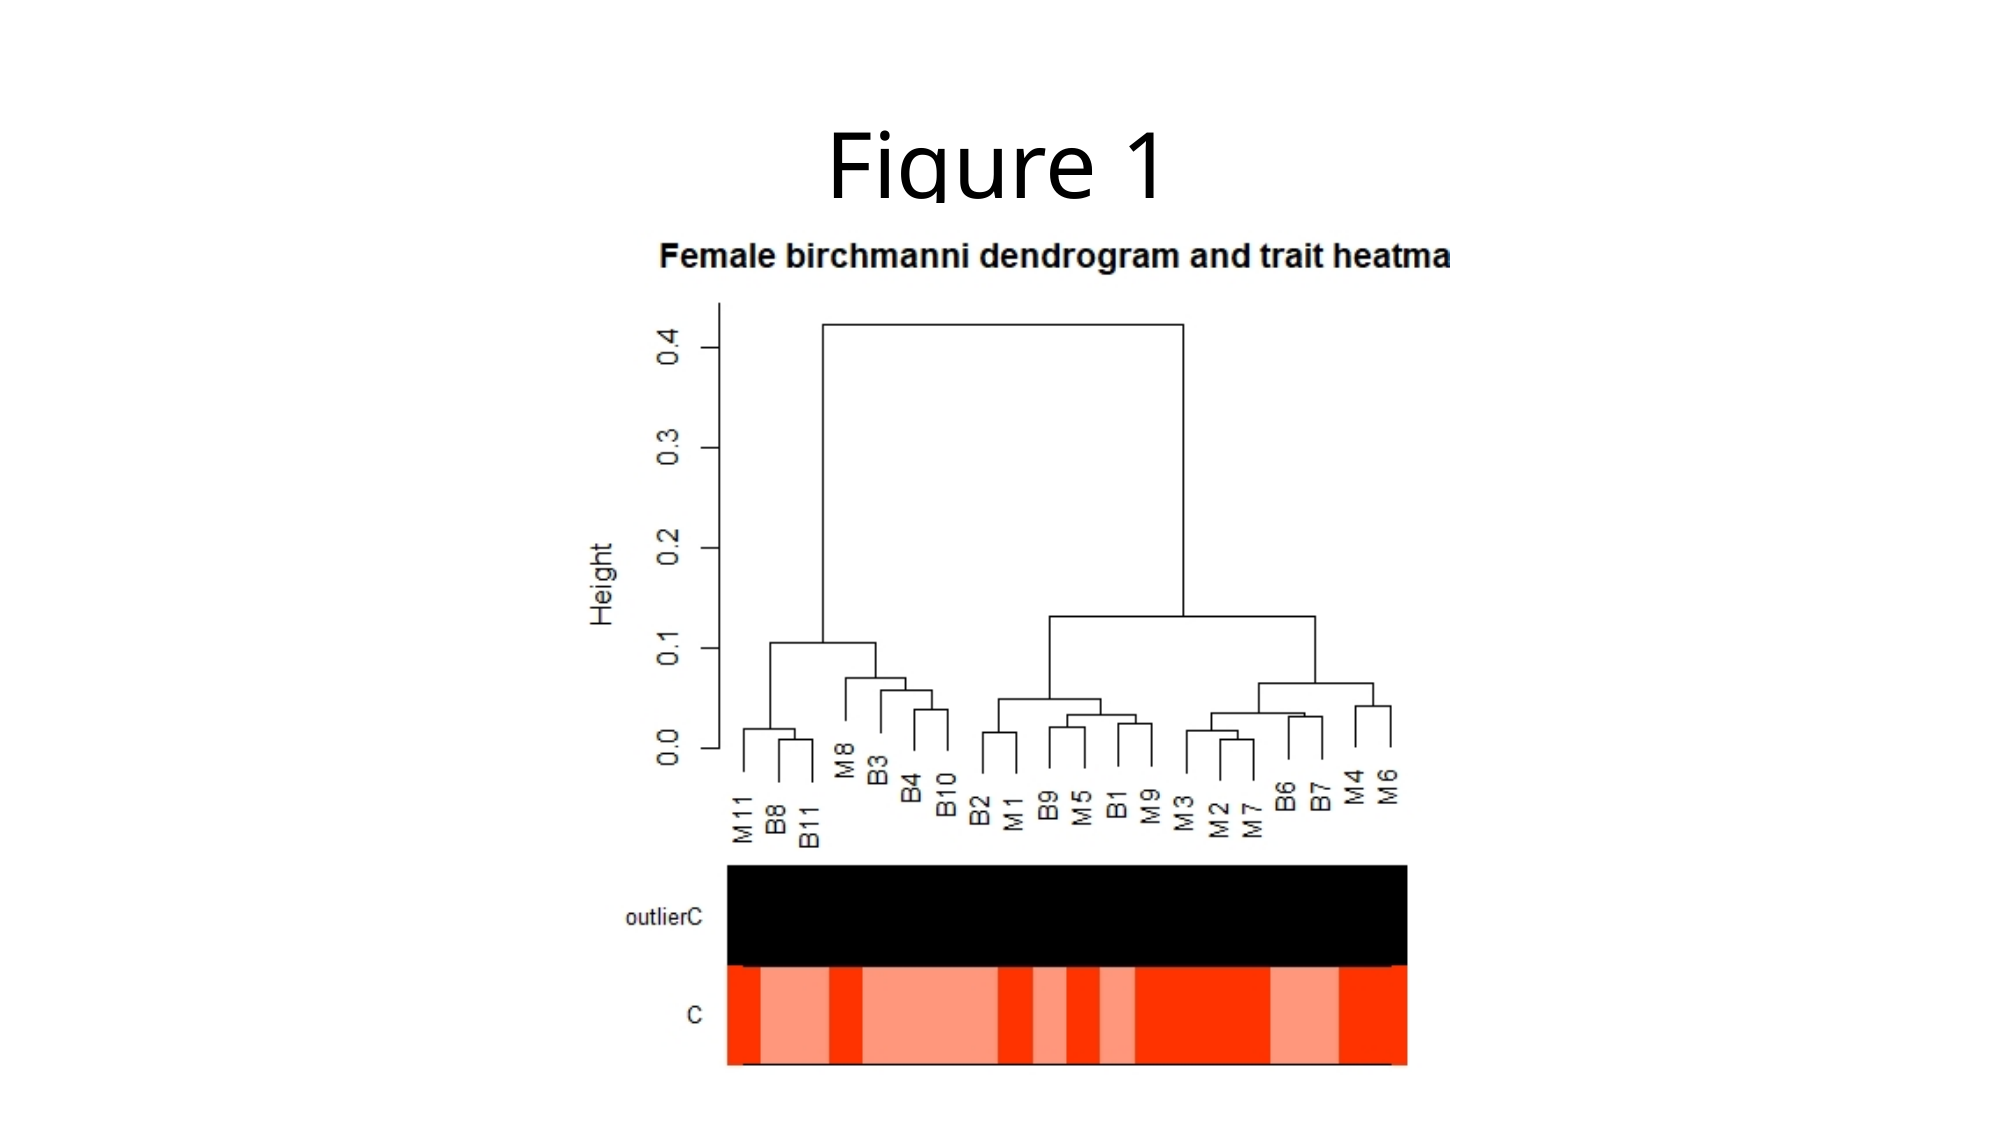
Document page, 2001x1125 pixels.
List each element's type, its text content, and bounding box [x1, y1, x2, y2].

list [550, 204, 1450, 1101]
title Figure 1 [137, 59, 1863, 278]
